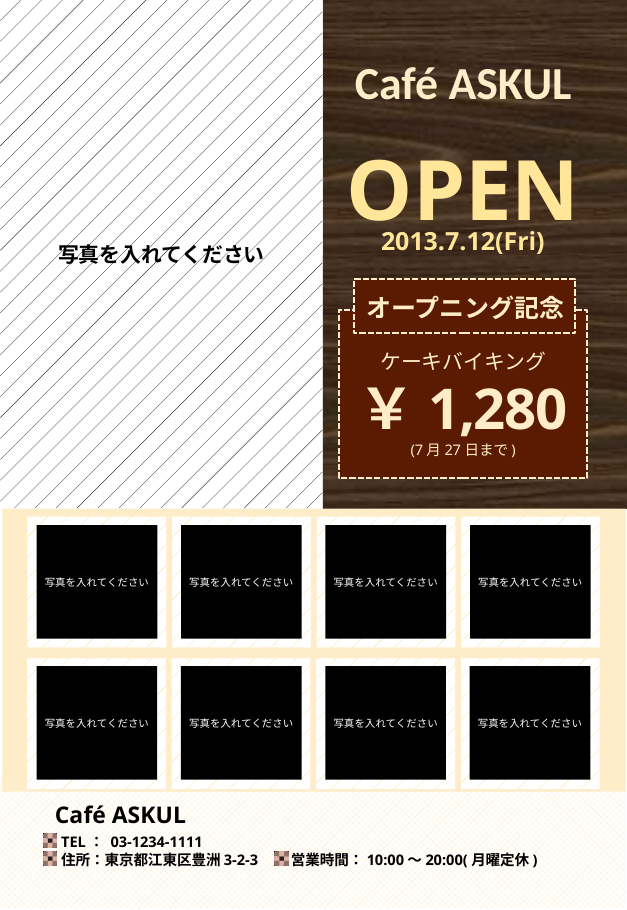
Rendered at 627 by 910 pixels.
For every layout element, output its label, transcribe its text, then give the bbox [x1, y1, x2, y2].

picture [43, 851, 57, 866]
picture [43, 833, 57, 848]
text_box 写真を入れてください [0, 0, 323, 509]
text_box [460, 516, 601, 648]
text_box [338, 309, 588, 479]
text_box [315, 657, 456, 790]
text_box Café ASKUL [41, 795, 194, 833]
text_box [26, 516, 167, 648]
text_box 写真を入れてください [180, 665, 303, 781]
text_box OPEN [339, 133, 588, 241]
text_box 写真を入れてください [324, 524, 447, 640]
text_box 写真を入れてください [469, 665, 592, 781]
text_box ケーキバイキング ￥1,280 (7月27日まで) [351, 345, 576, 463]
text_box 写真を入れてください [180, 524, 303, 640]
text_box [316, 516, 456, 648]
text_box 写真を入れてください [469, 524, 592, 640]
text_box オープニング記念 [352, 289, 579, 327]
text_box 写真を入れてください [36, 524, 158, 640]
text_box 写真を入れてください [36, 665, 158, 781]
text_box 写真を入れてください [324, 665, 447, 781]
text_box [0, 773, 626, 909]
text_box [171, 516, 312, 648]
text_box [1, 508, 626, 793]
text_box Café ASKUL [347, 50, 579, 113]
text_box [353, 278, 576, 289]
text_box [26, 657, 167, 790]
text_box [460, 657, 601, 790]
text_box TEL： 03-1234-1111 住所：東京都江東区豊洲3-2-3 営業時間：10:00～20:00(月曜定休) [53, 829, 621, 873]
text_box 2013.7.12(Fri) [373, 241, 553, 260]
text_box [323, 0, 626, 508]
text_box [353, 327, 576, 334]
picture [274, 851, 289, 866]
text_box [171, 657, 311, 790]
